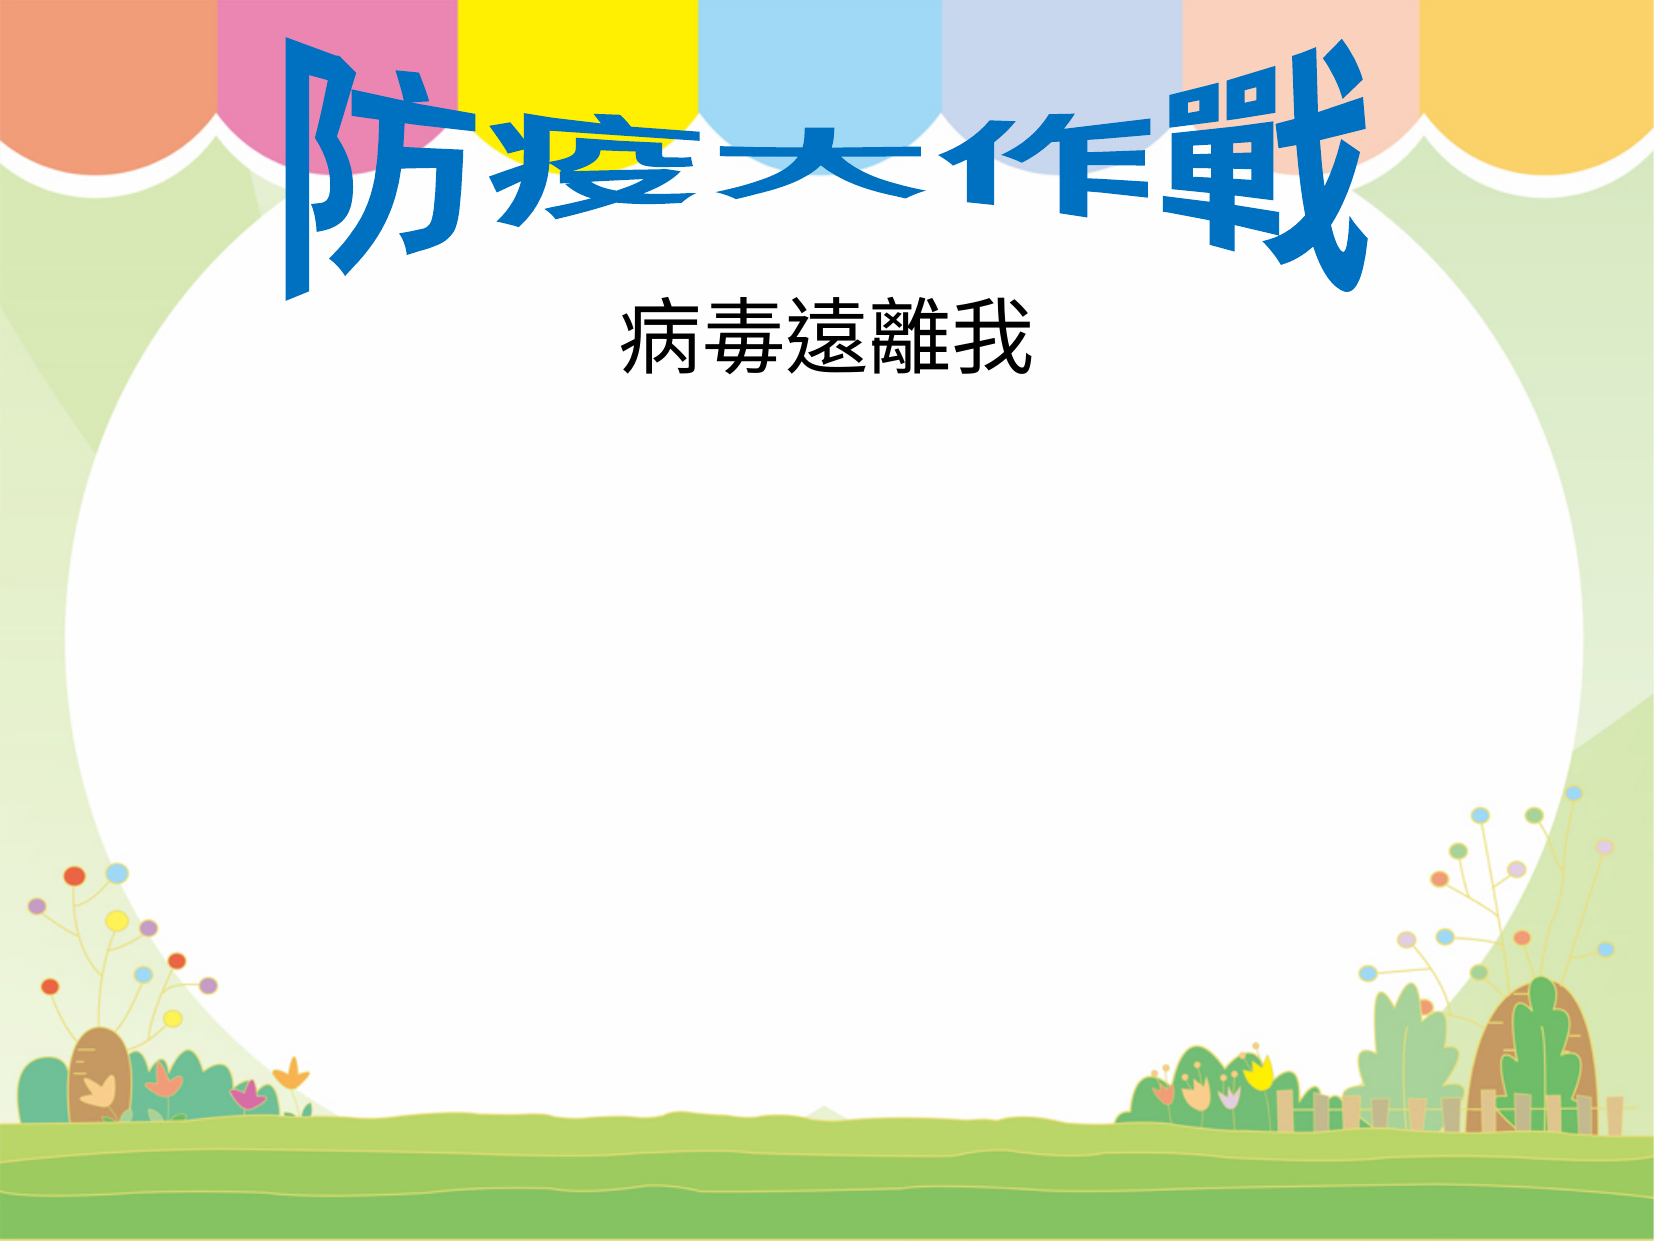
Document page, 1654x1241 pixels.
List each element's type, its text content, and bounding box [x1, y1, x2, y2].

text_box 病毒遠離我 [555, 277, 1098, 392]
picture [0, 0, 1654, 1241]
